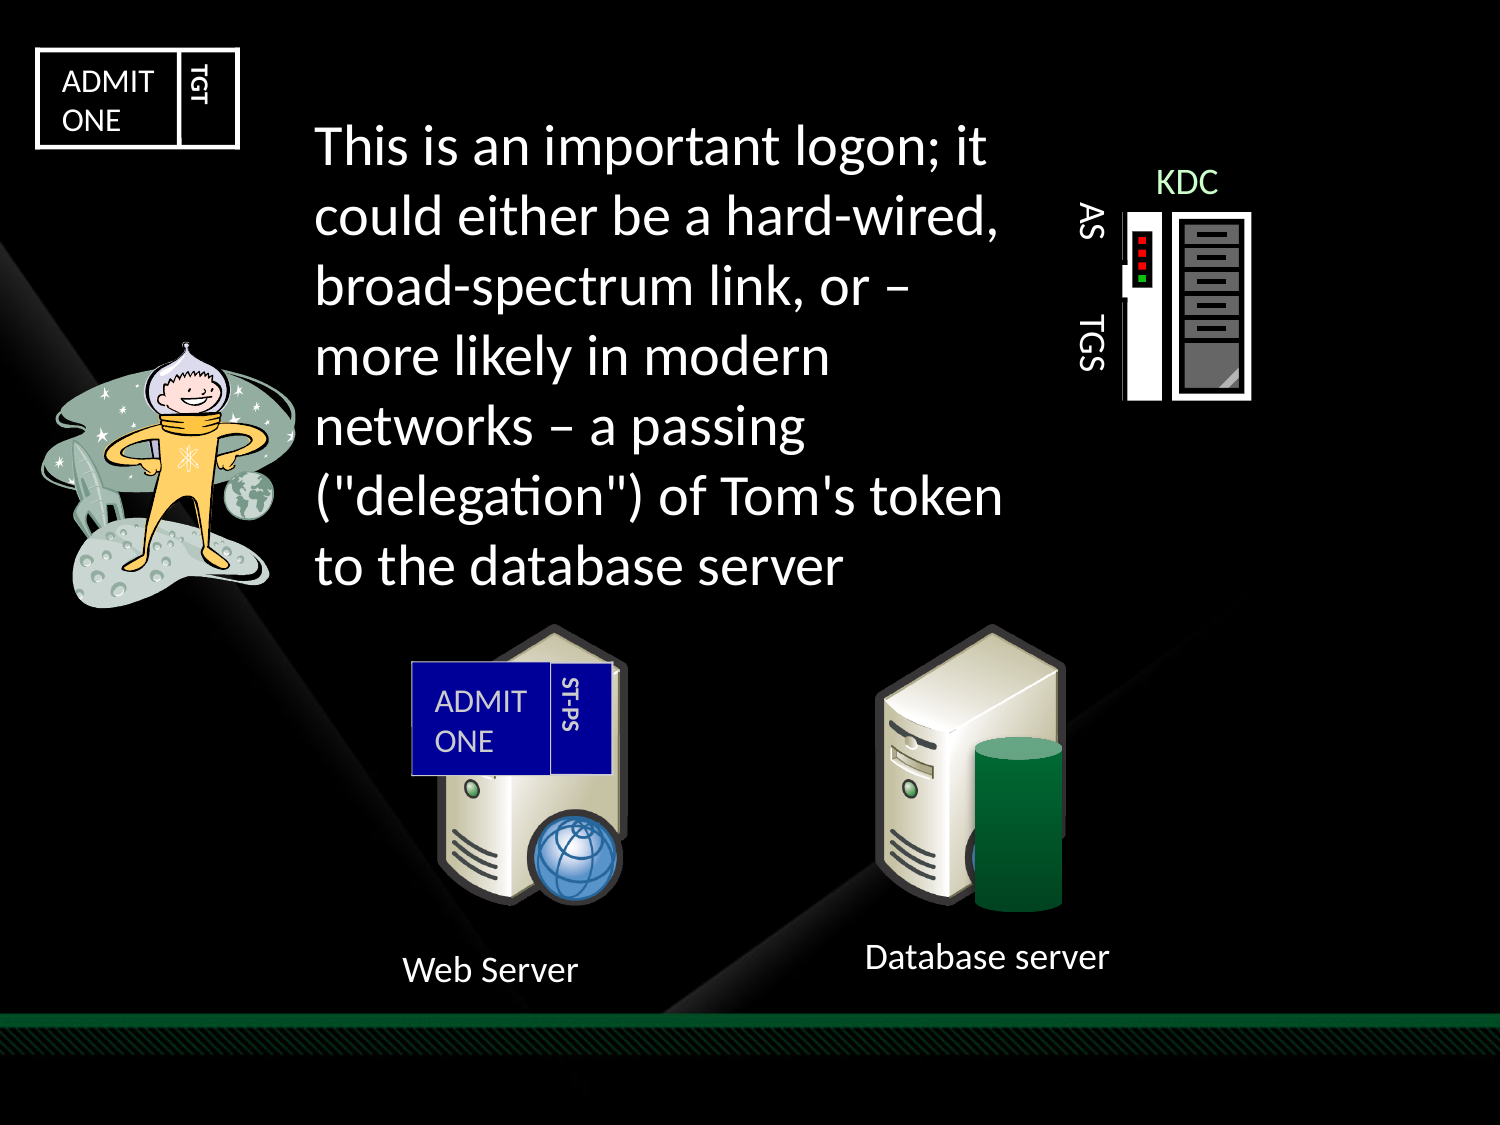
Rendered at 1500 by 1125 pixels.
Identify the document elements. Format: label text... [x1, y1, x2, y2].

text_box Database server [849, 924, 1175, 985]
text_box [1049, 149, 1264, 413]
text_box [412, 662, 613, 776]
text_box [37, 49, 238, 148]
text_box Web Server [387, 937, 650, 998]
picture [0, 0, 1500, 1125]
text_box This is an important logon; it could either be a hard-wired, broad-spectrum link, or – more likely in modern networks – a passing ("delegation") of Tom's token to the database server [299, 99, 1063, 605]
